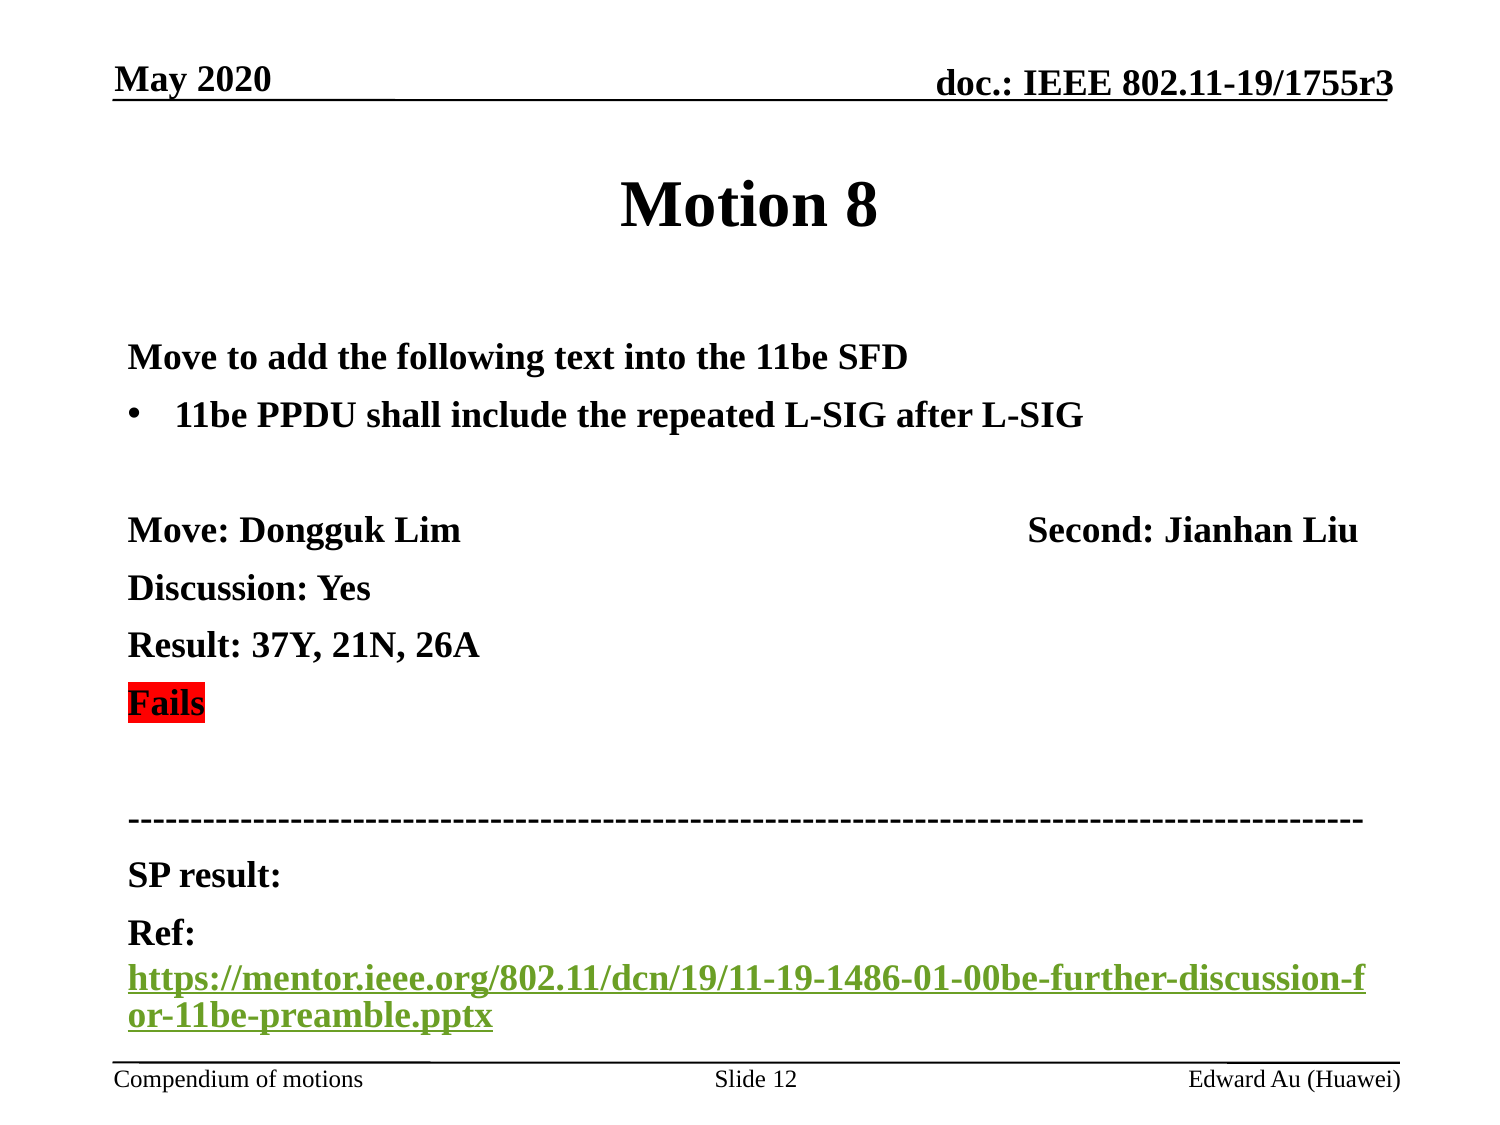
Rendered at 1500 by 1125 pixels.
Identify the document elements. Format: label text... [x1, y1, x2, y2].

title Motion 8 [112, 112, 1388, 288]
list Move to add the following text into the 11be SFD 11be PPDU shall include the repeated L-SIG after L-SIG Move: Dongguk Lim Second: Jianhan Liu Discussion: Yes Result: 37Y, 21N, 26A Fails --------------------------------------------------------------------------------------------------- SP result: Ref: https://mentor.ieee.org/802.11/dcn/19/11-19-1486-01-00be-further-discussion-for-11be-preamble.pptx [112, 324, 1388, 1000]
footer Edward Au (Huawei) [878, 1061, 1402, 1093]
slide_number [114, 54, 423, 100]
slide_number Slide 12 [712, 1061, 800, 1123]
